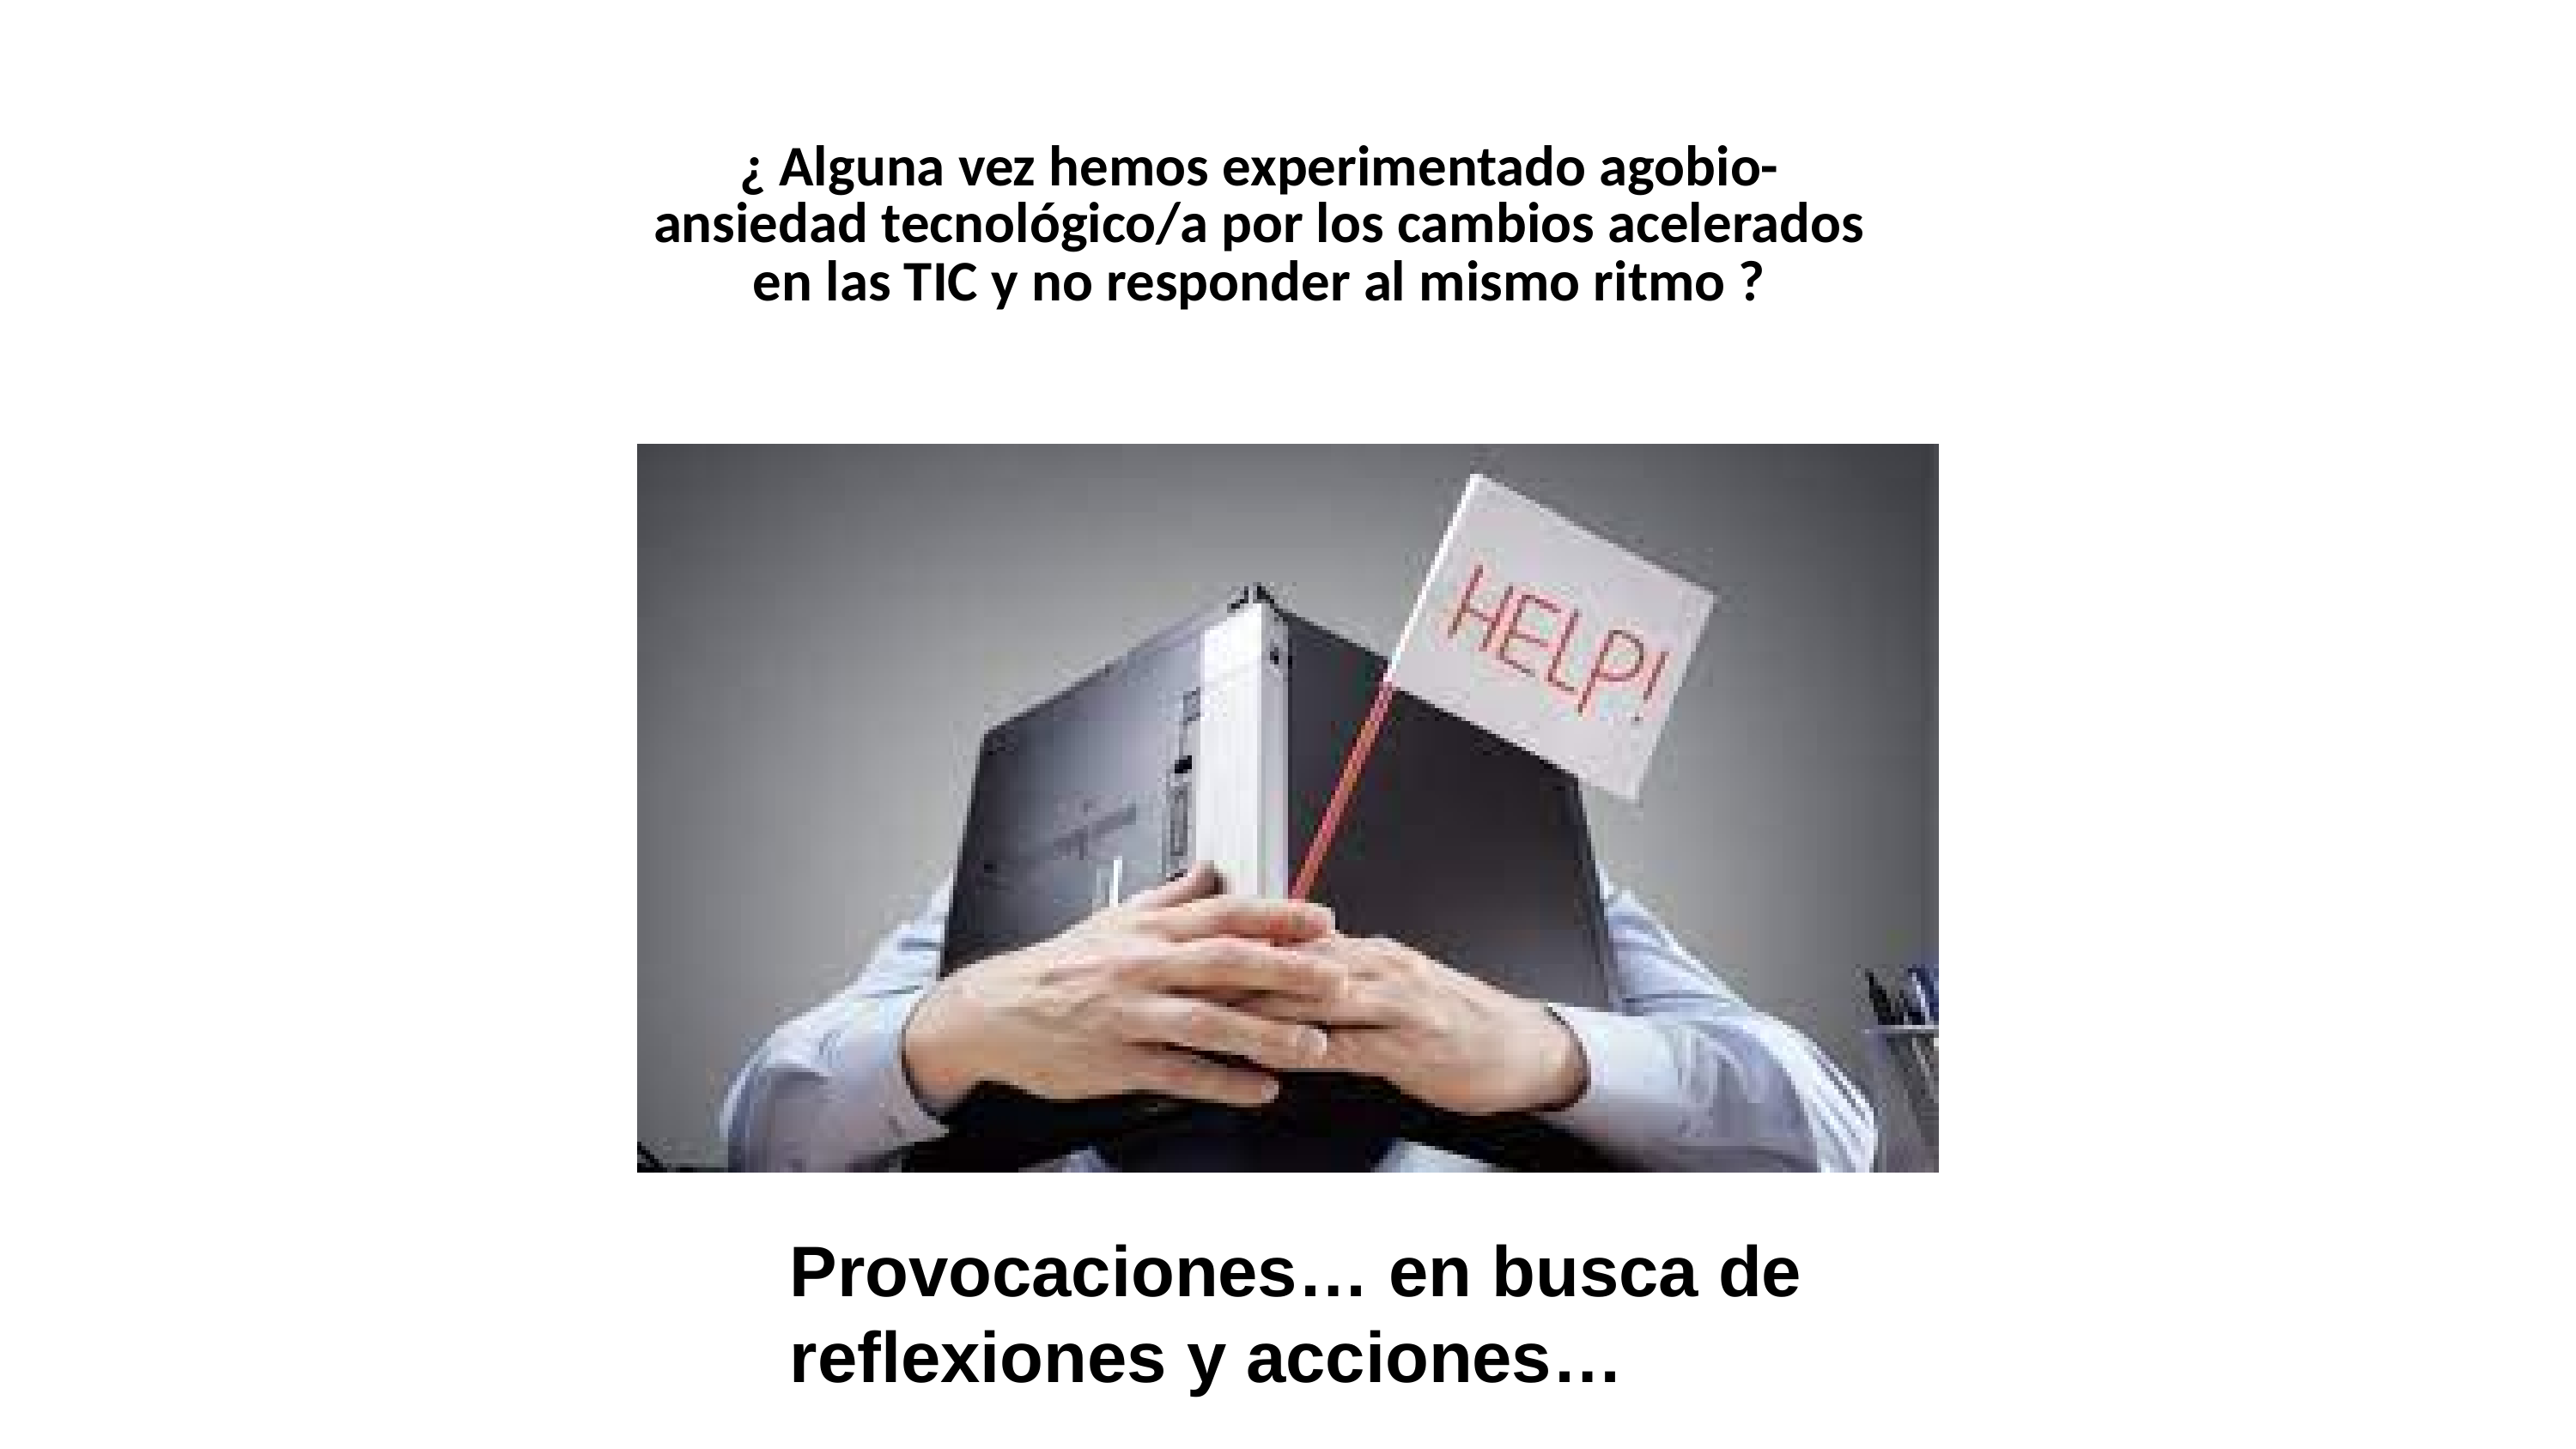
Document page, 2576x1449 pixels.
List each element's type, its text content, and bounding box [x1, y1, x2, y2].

picture [637, 443, 1939, 1173]
title ¿ Alguna vez hemos experimentado agobio- ansiedad tecnológico/a por los cambios acelerados en las TIC y no responder al mismo ritmo ? [637, 111, 1883, 346]
text_box Provocaciones… en busca de reflexiones y acciones… [777, 1218, 2048, 1404]
